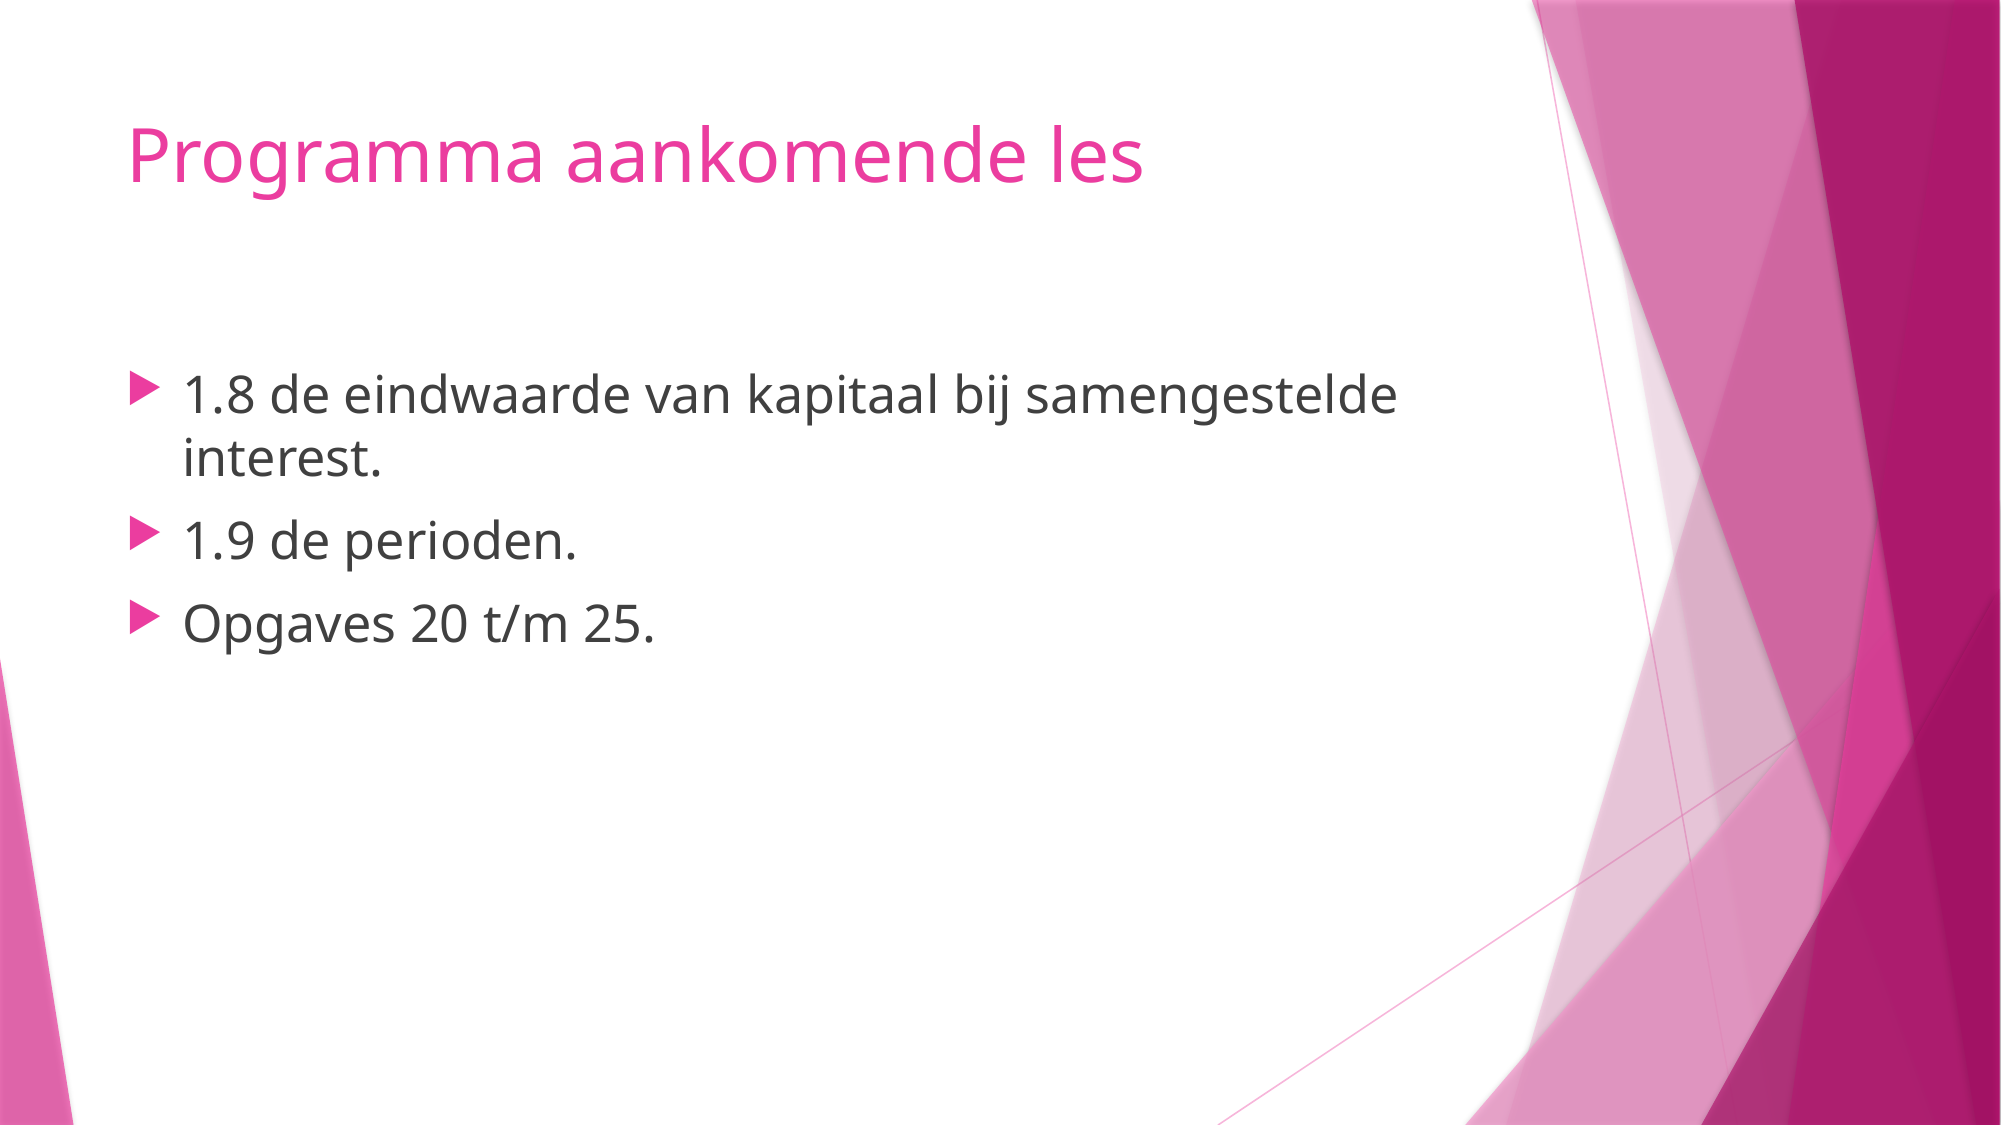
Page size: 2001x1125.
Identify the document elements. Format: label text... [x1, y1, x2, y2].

list 1.8 de eindwaarde van kapitaal bij samengestelde interest. 1.9 de perioden. Opgaves 20 t/m 25. [111, 354, 1522, 992]
title Programma aankomende les [111, 99, 1522, 317]
